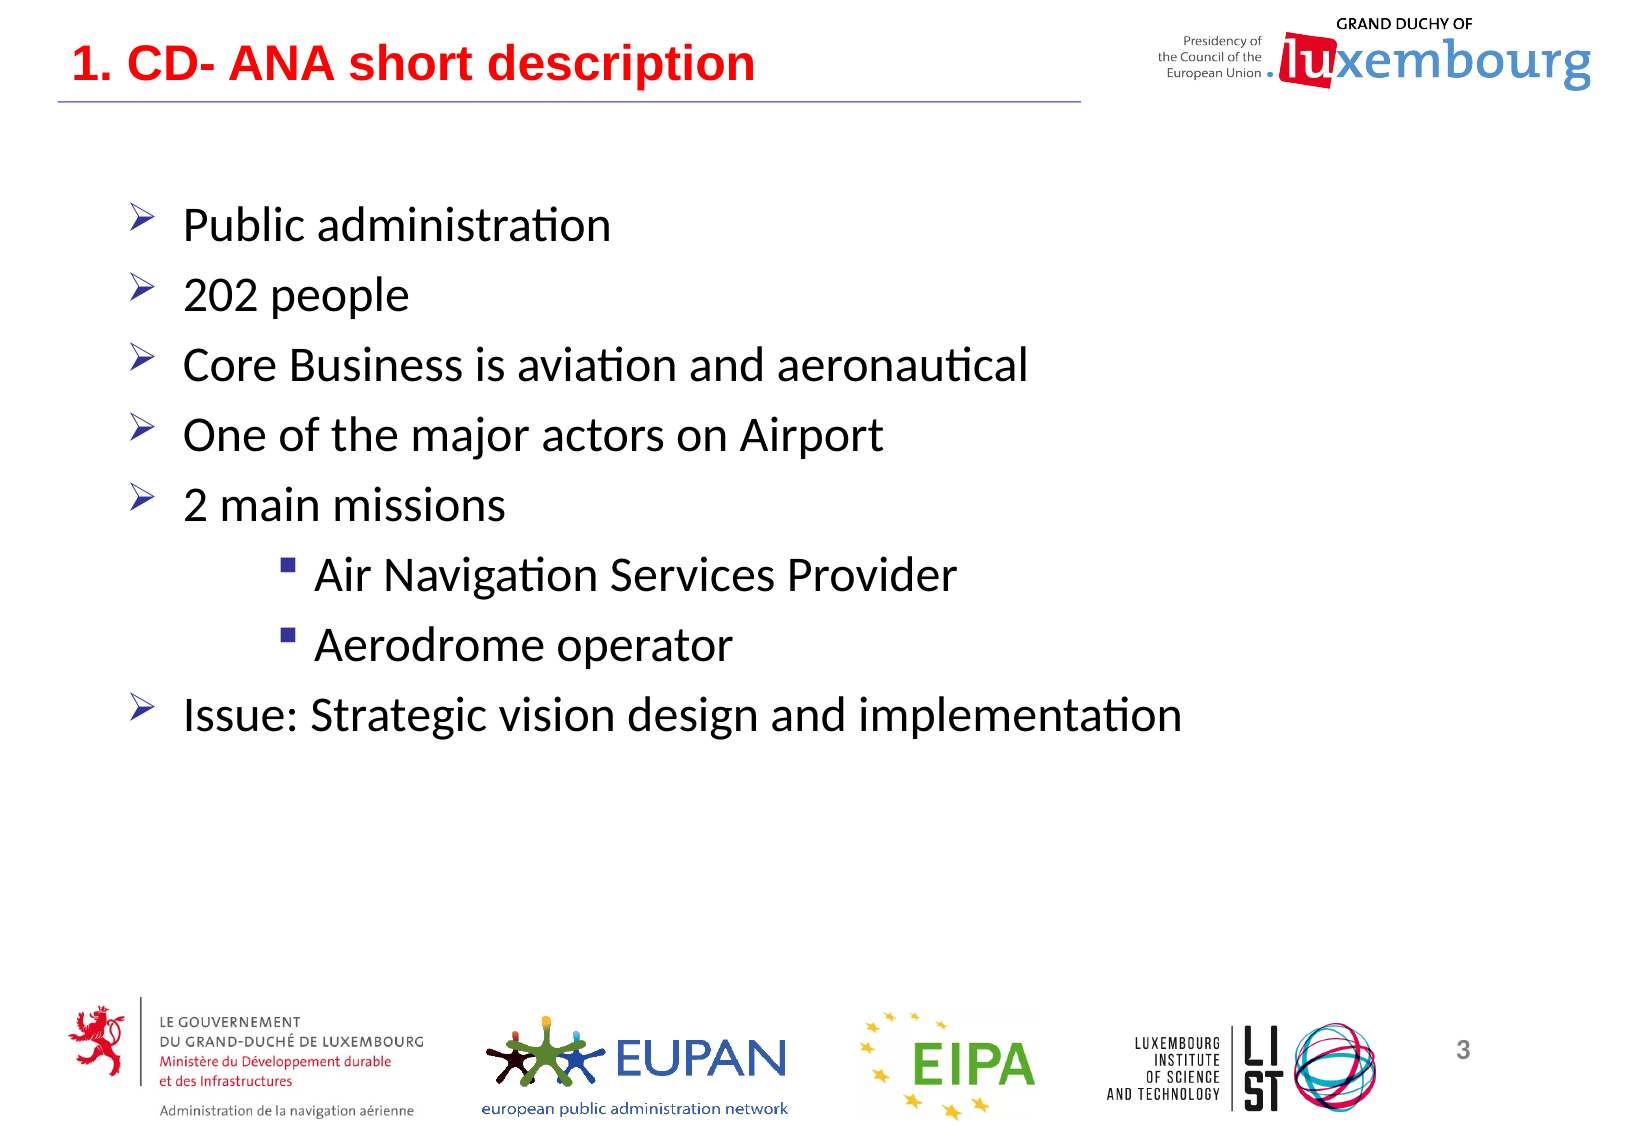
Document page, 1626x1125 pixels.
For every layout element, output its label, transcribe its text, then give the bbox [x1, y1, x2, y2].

slide_number 3 [1379, 1023, 1486, 1107]
picture [1107, 1023, 1376, 1112]
picture [482, 1016, 788, 1117]
title 1. CD- ANA short description [56, 19, 1108, 102]
picture [1158, 18, 1591, 91]
text_box Public administration 202 people Core Business is aviation and aeronautical One of the major actors on Airport 2 main missions Air Navigation Services Provider Aerodrome operator Issue: Strategic vision design and implementation [111, 184, 1522, 575]
picture [68, 997, 423, 1120]
picture [859, 1012, 1035, 1121]
